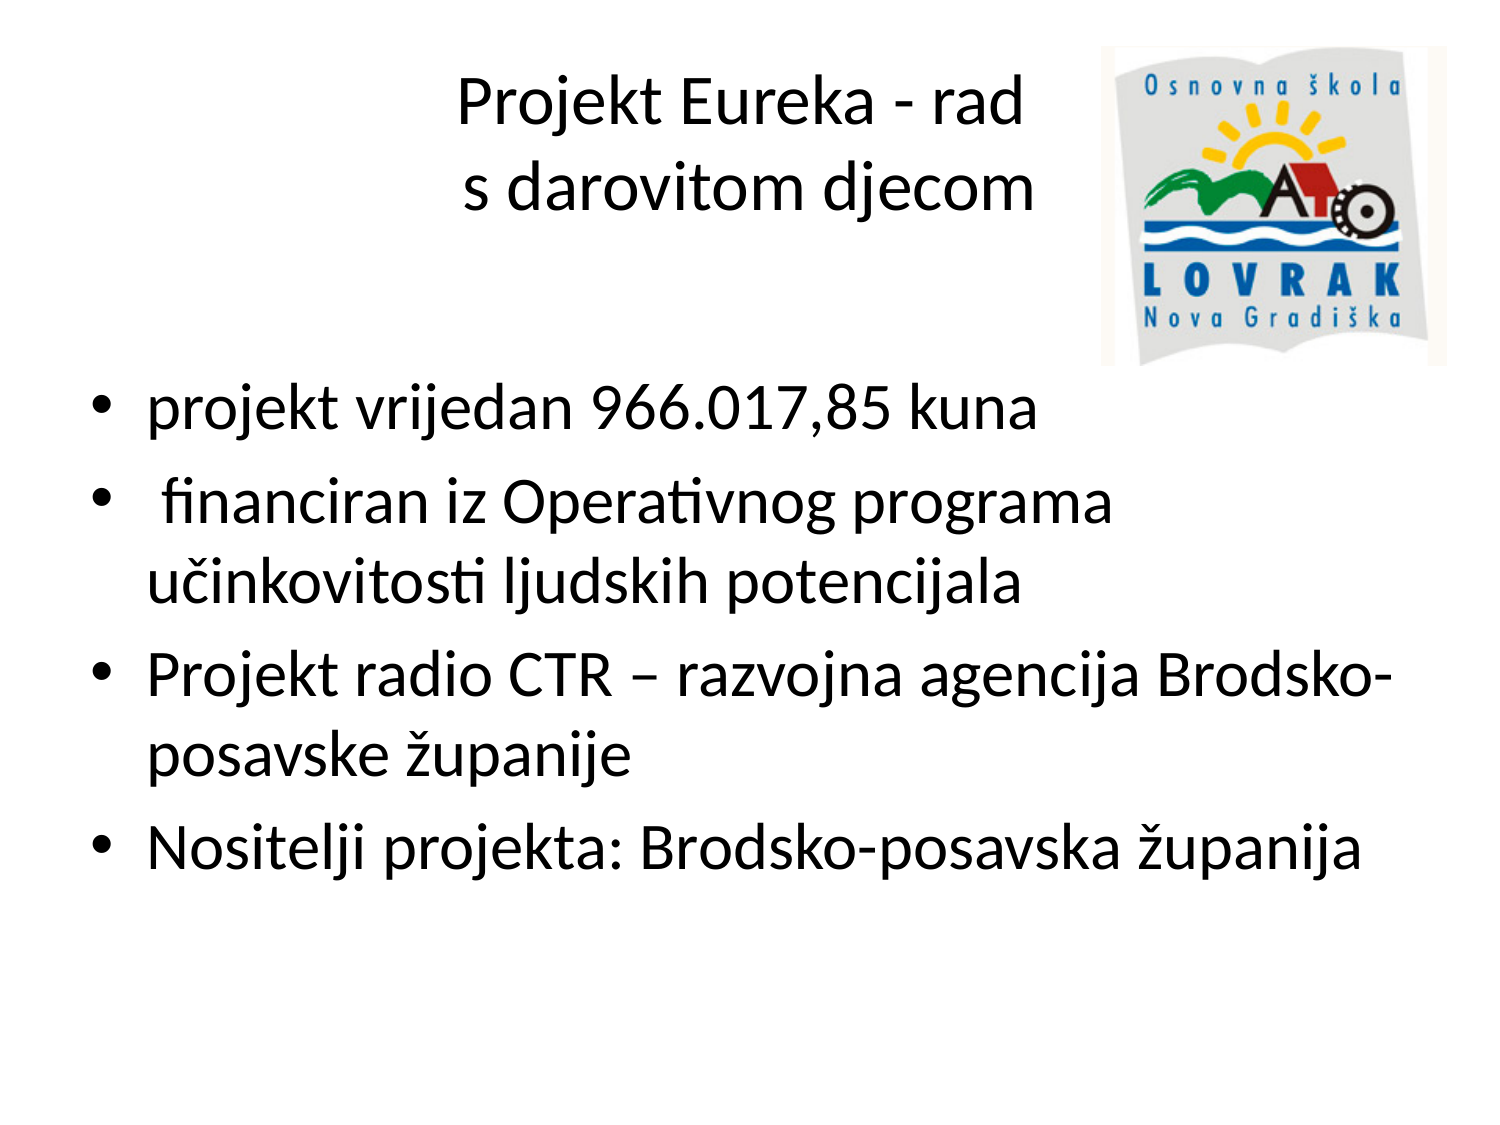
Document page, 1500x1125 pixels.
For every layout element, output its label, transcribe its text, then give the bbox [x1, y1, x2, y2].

picture [1101, 46, 1448, 366]
title Projekt Eureka - rad s darovitom djecom [75, 45, 1102, 233]
list projekt vrijedan 966.017,85 kuna financiran iz Operativnog programa učinkovitosti ljudskih potencijala Projekt radio CTR – razvojna agencija Brodsko-posavske županije Nositelji projekta: Brodsko-posavska županija [75, 262, 1425, 1005]
